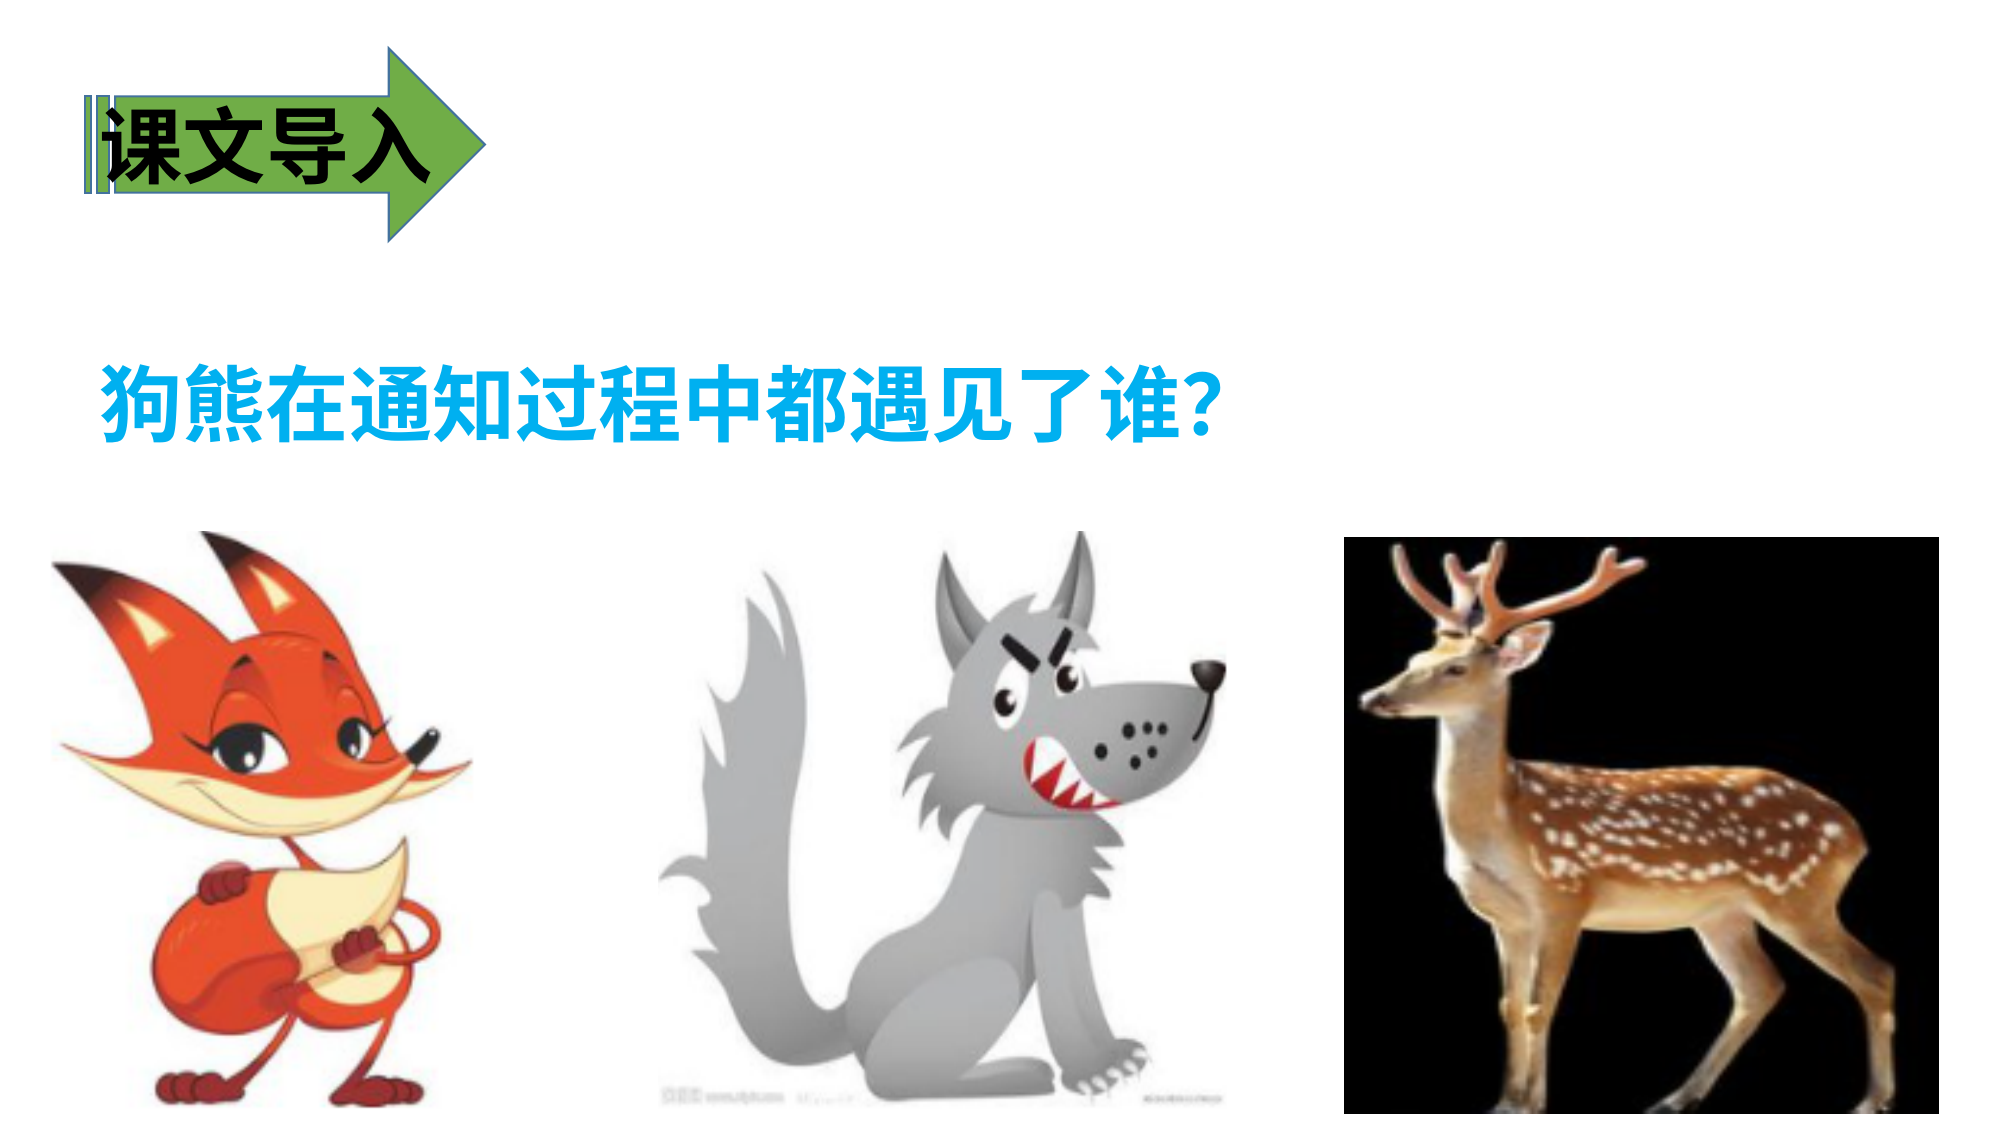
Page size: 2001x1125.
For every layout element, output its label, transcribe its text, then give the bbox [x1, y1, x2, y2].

picture [1344, 537, 1939, 1114]
text_box [387, 45, 429, 87]
text_box [387, 202, 429, 244]
text_box 狗熊在通知过程中都遇见了谁？ [84, 274, 1802, 460]
picture [44, 531, 485, 1114]
picture [658, 531, 1229, 1114]
text_box 课文导入 [84, 87, 1513, 202]
